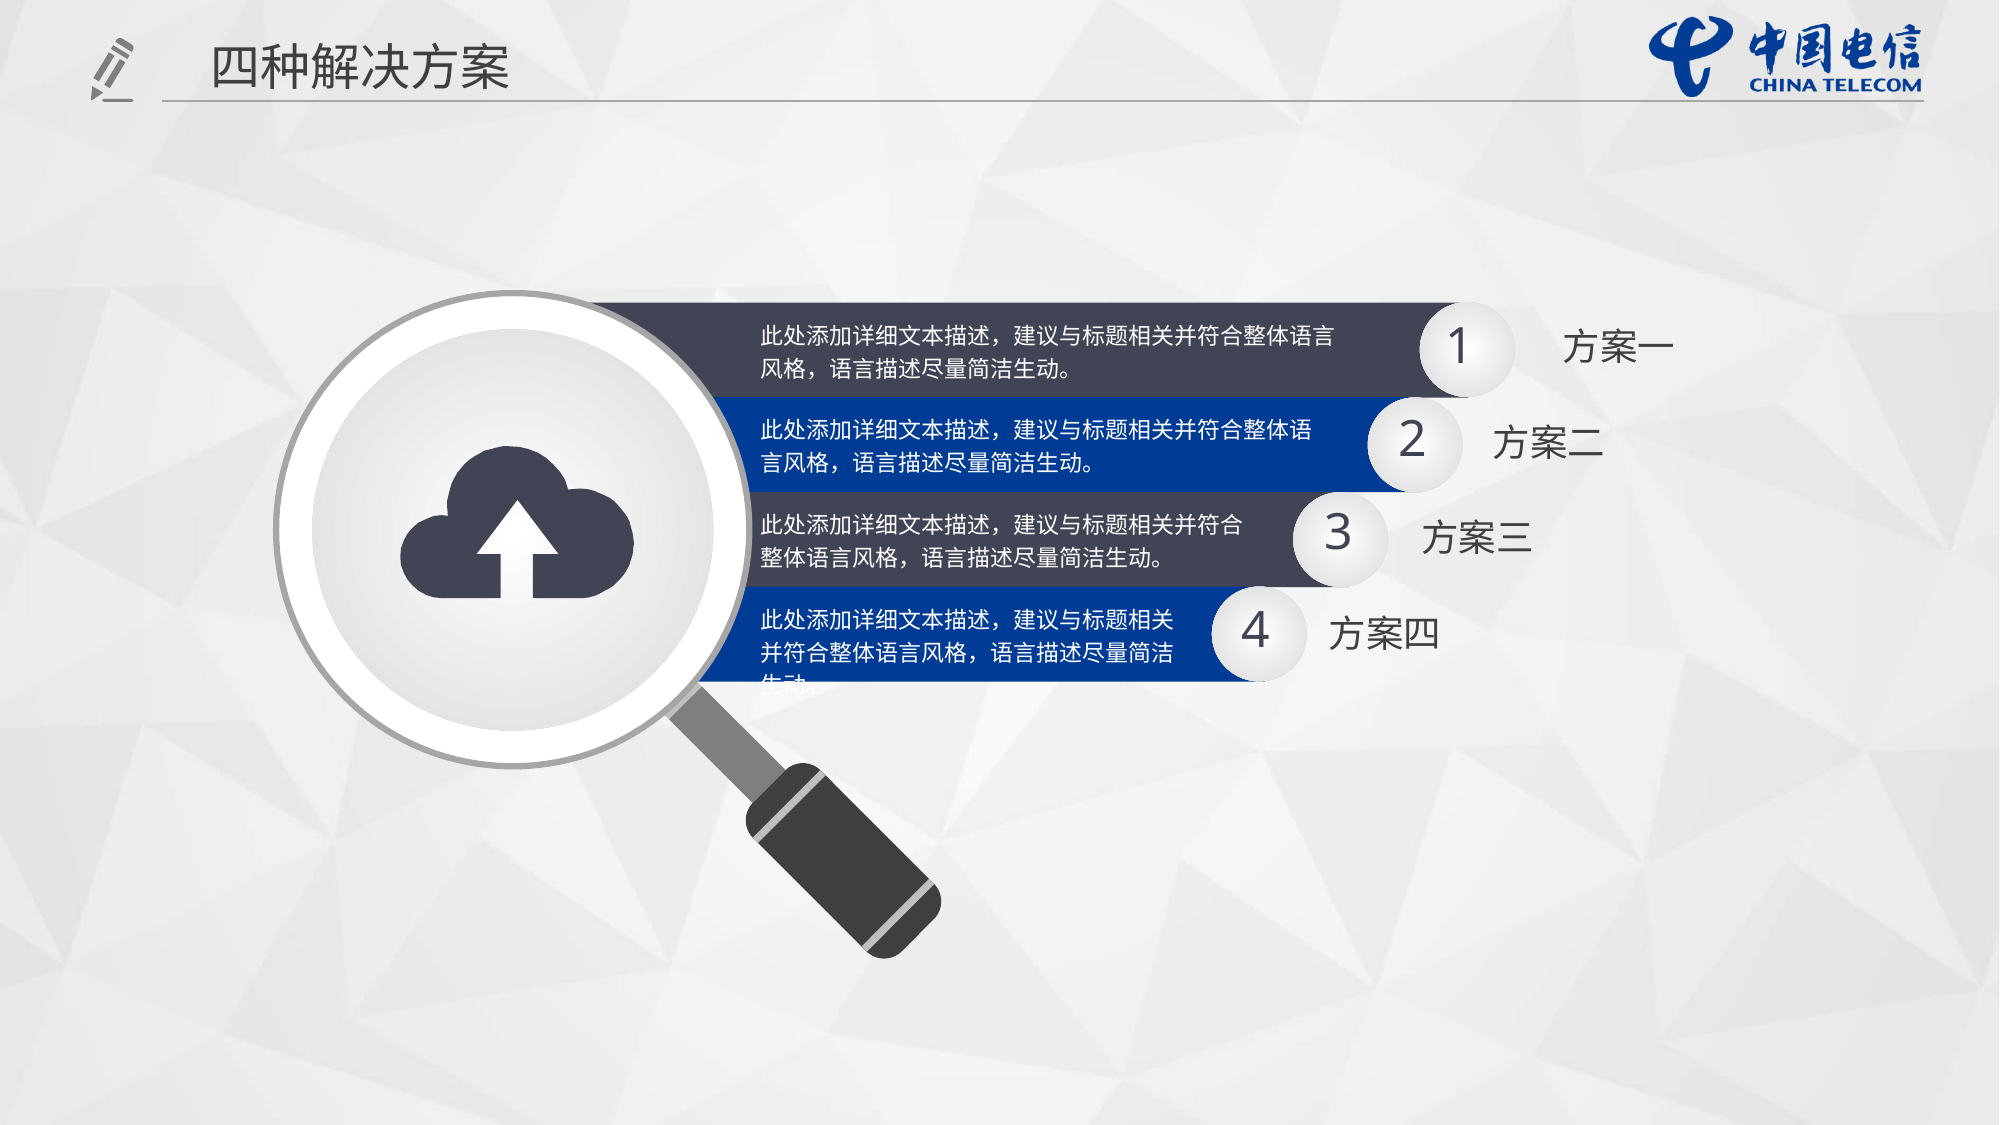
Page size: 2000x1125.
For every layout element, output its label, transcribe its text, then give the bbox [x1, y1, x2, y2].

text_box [745, 308, 1692, 391]
text_box [90, 86, 104, 101]
text_box [115, 37, 134, 52]
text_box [745, 497, 1551, 577]
text_box [102, 98, 134, 102]
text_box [275, 292, 1515, 959]
text_box 四种解决方案 [196, 28, 526, 100]
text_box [745, 402, 1622, 482]
text_box [93, 52, 115, 82]
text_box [745, 592, 1457, 672]
text_box [104, 59, 126, 89]
text_box [110, 45, 130, 59]
picture [0, 0, 2000, 1125]
